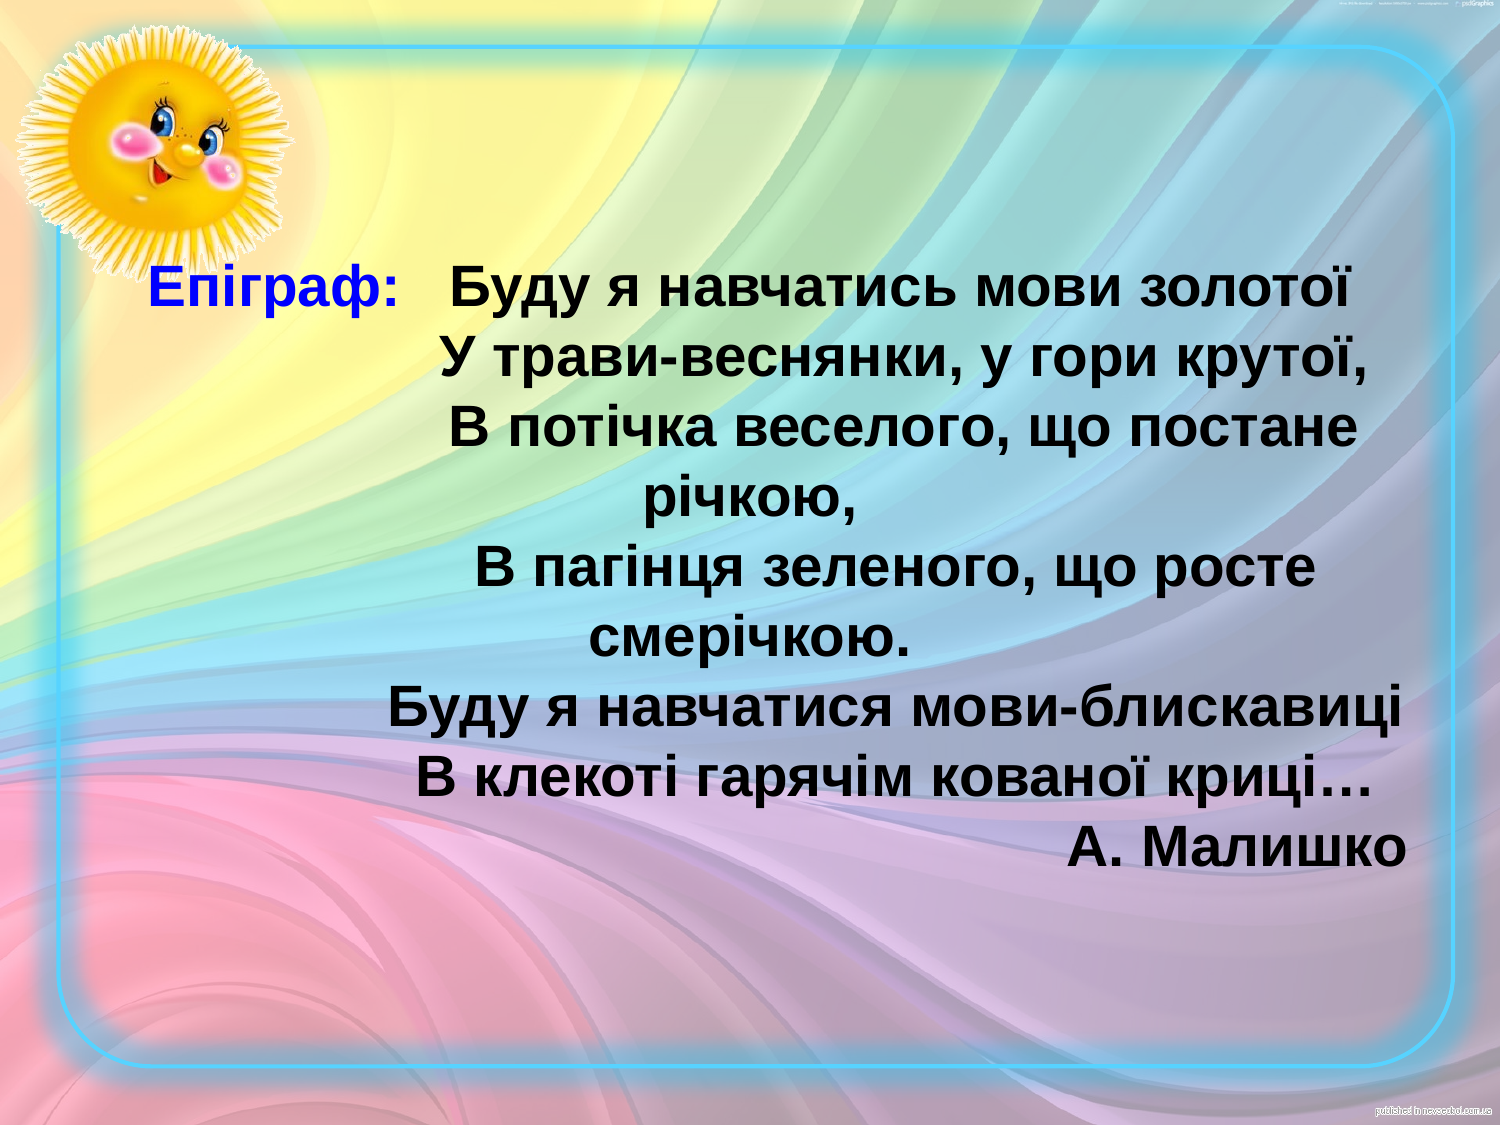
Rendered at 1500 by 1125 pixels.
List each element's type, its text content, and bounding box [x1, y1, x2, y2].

text_box [100, 148, 1413, 210]
picture [11, 11, 340, 340]
text_box Епіграф: Буду я навчатись мови золотої У трави-веснянки, у гори крутої, В потічка веселого, що постане річкою, В пагінця зеленого, що росте смерічкою. Буду я навчатися мови-блискавиці В клекоті гарячім кованої криці… А. Малишко [64, 240, 1436, 886]
